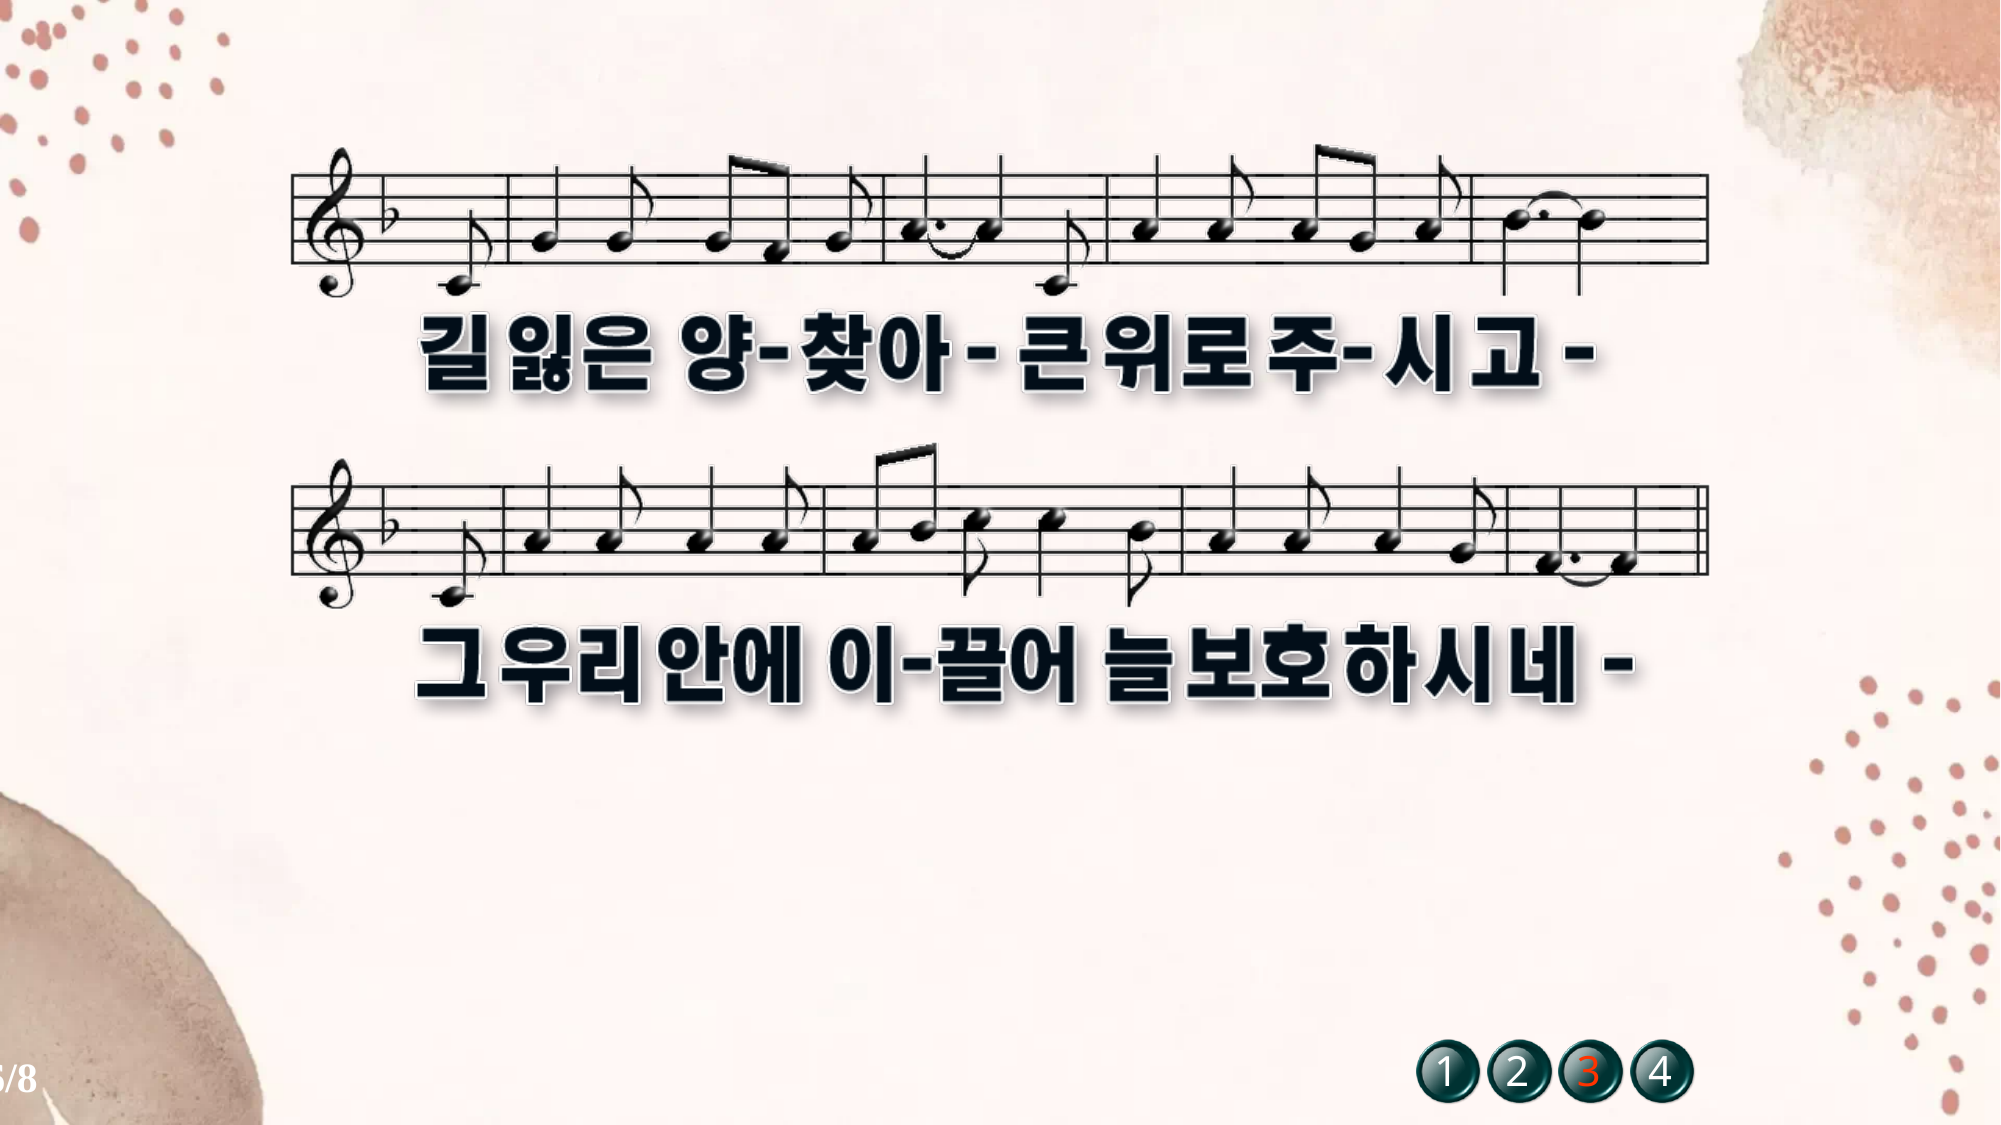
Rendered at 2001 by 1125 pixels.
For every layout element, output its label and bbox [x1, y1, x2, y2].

picture [0, 0, 2001, 1125]
text_box [1484, 1035, 1555, 1106]
text_box [1627, 1035, 1697, 1106]
text_box [1555, 1035, 1626, 1106]
text_box [1413, 1035, 1484, 1106]
